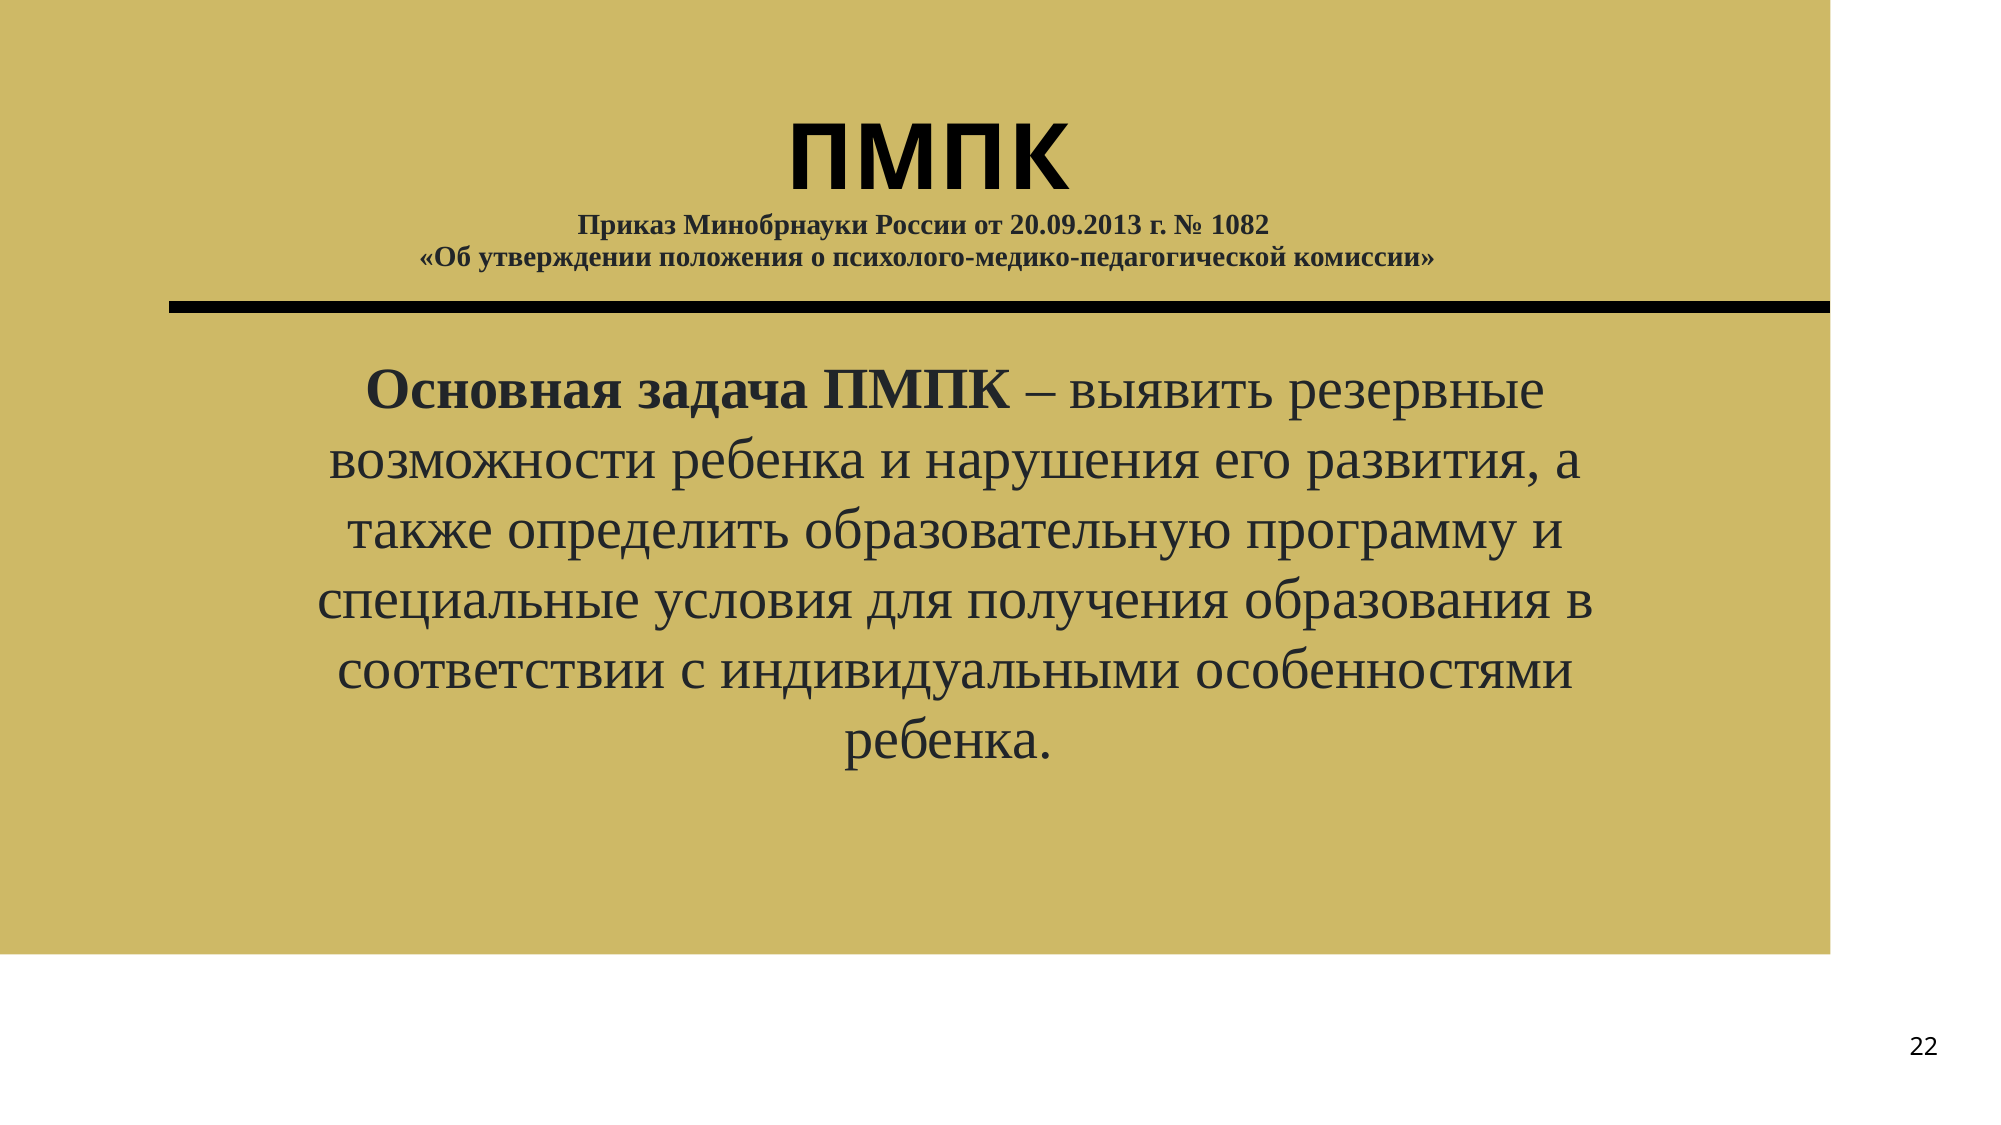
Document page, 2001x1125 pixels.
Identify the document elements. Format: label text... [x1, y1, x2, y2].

slide_number 22 [1885, 1032, 1954, 1063]
title ПМПК Приказ Минобрнауки России от 20.09.2013 г. № 1082 «Об утверждении положения о психолого-медико-педагогической комиссии» [286, 78, 1569, 273]
list Основная задача ПМПК – выявить резервные возможности ребенка и нарушения его развития, а также определить образовательную программу и специальные условия для получения образования в соответствии с индивидуальными особенностями ребенка. [302, 349, 1609, 930]
